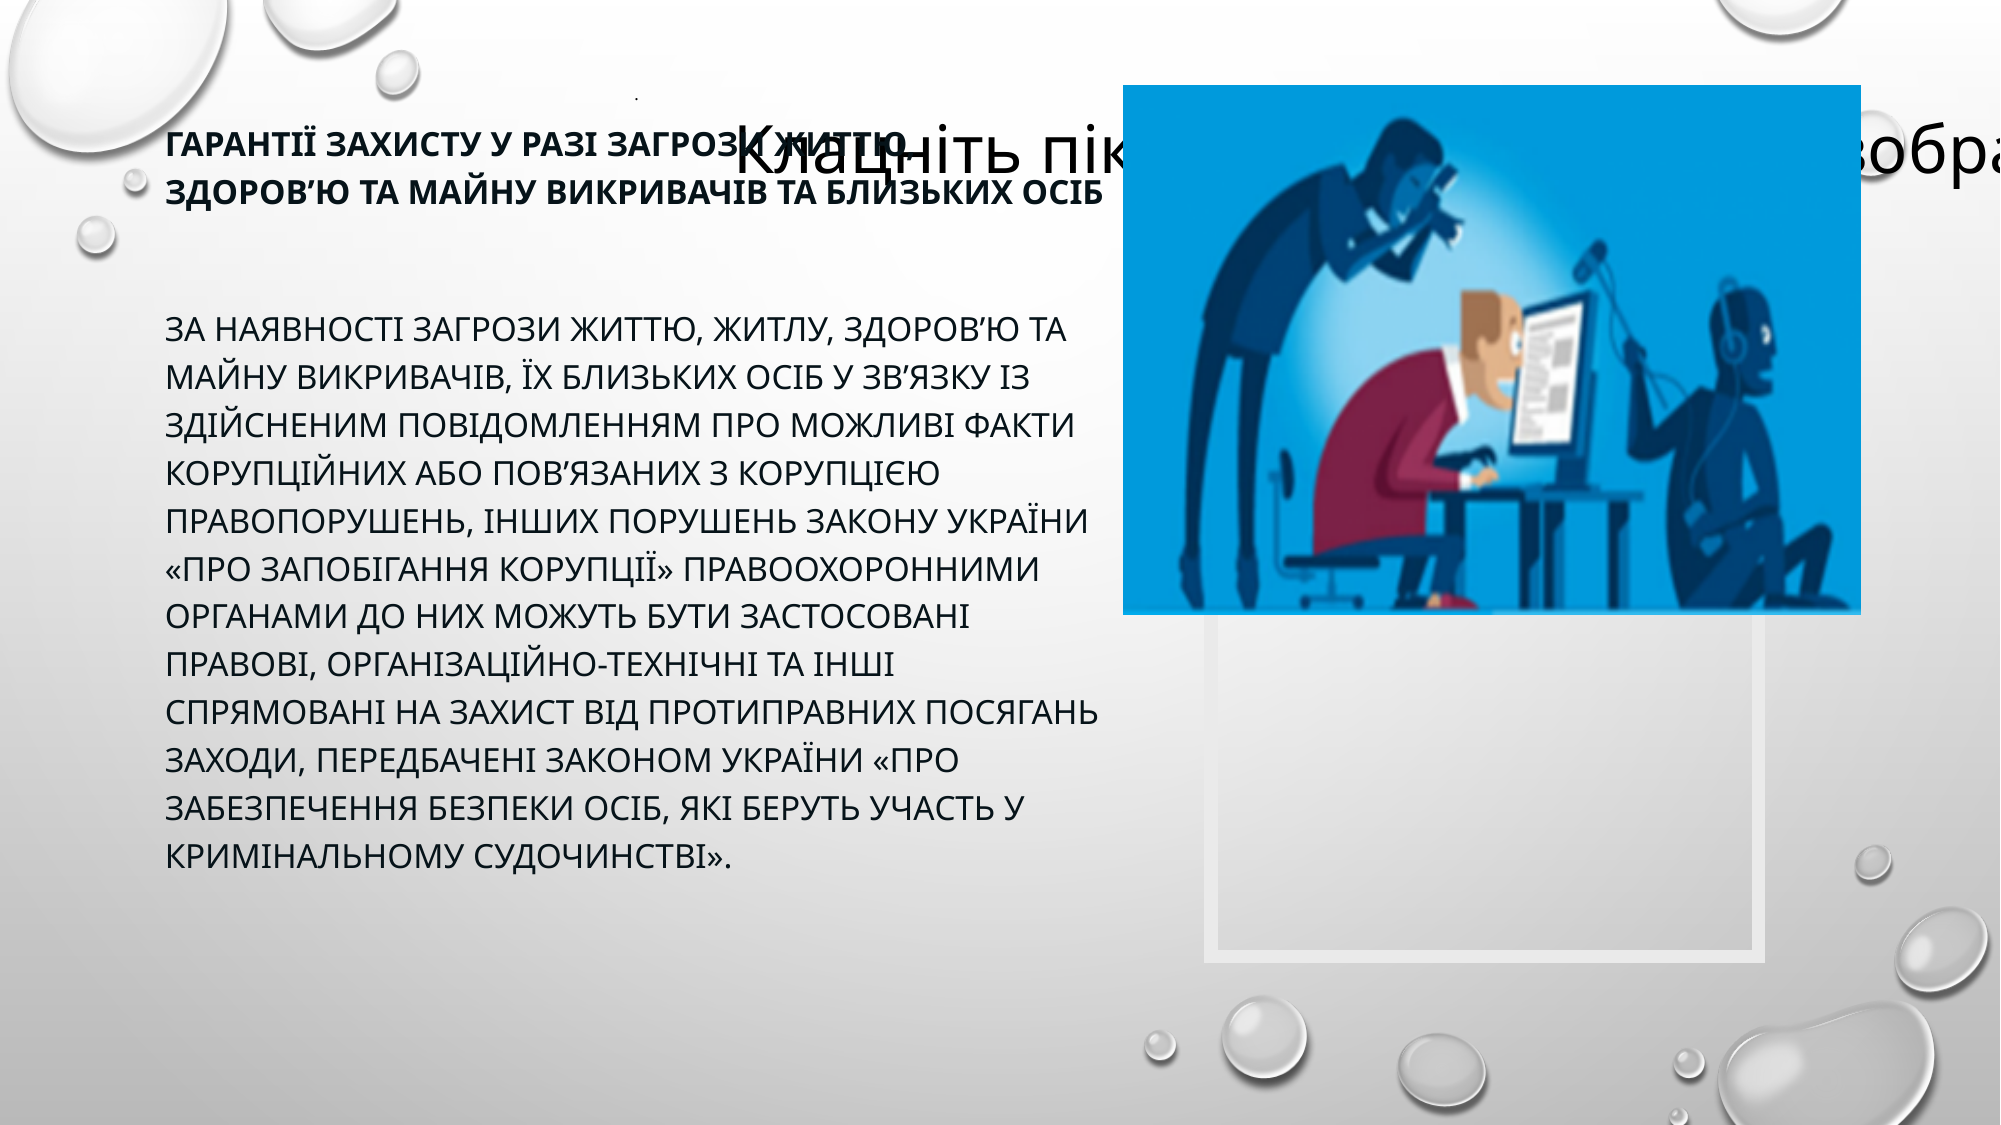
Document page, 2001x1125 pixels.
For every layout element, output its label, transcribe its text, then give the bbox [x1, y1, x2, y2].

picture [0, 0, 2000, 1125]
list гарантії захисту у разі загрози життю, здоров’ю та майну викривачів та близьких осіб За наявності загрози життю, житлу, здоров’ю та майну викривачів, їх близьких осіб у зв’язку із здійсненим повідомленням про можливі факти корупційних або пов’язаних з корупцією правопорушень, інших порушень Закону України «Про запобігання корупції» правоохоронними органами до них можуть бути застосовані правові, організаційно-технічні та інші спрямовані на захист від протиправних посягань заходи, передбачені Законом України «Про забезпечення безпеки осіб, які беруть участь у кримінальному судочинстві». [149, 107, 1124, 950]
title . [149, 99, 1117, 107]
